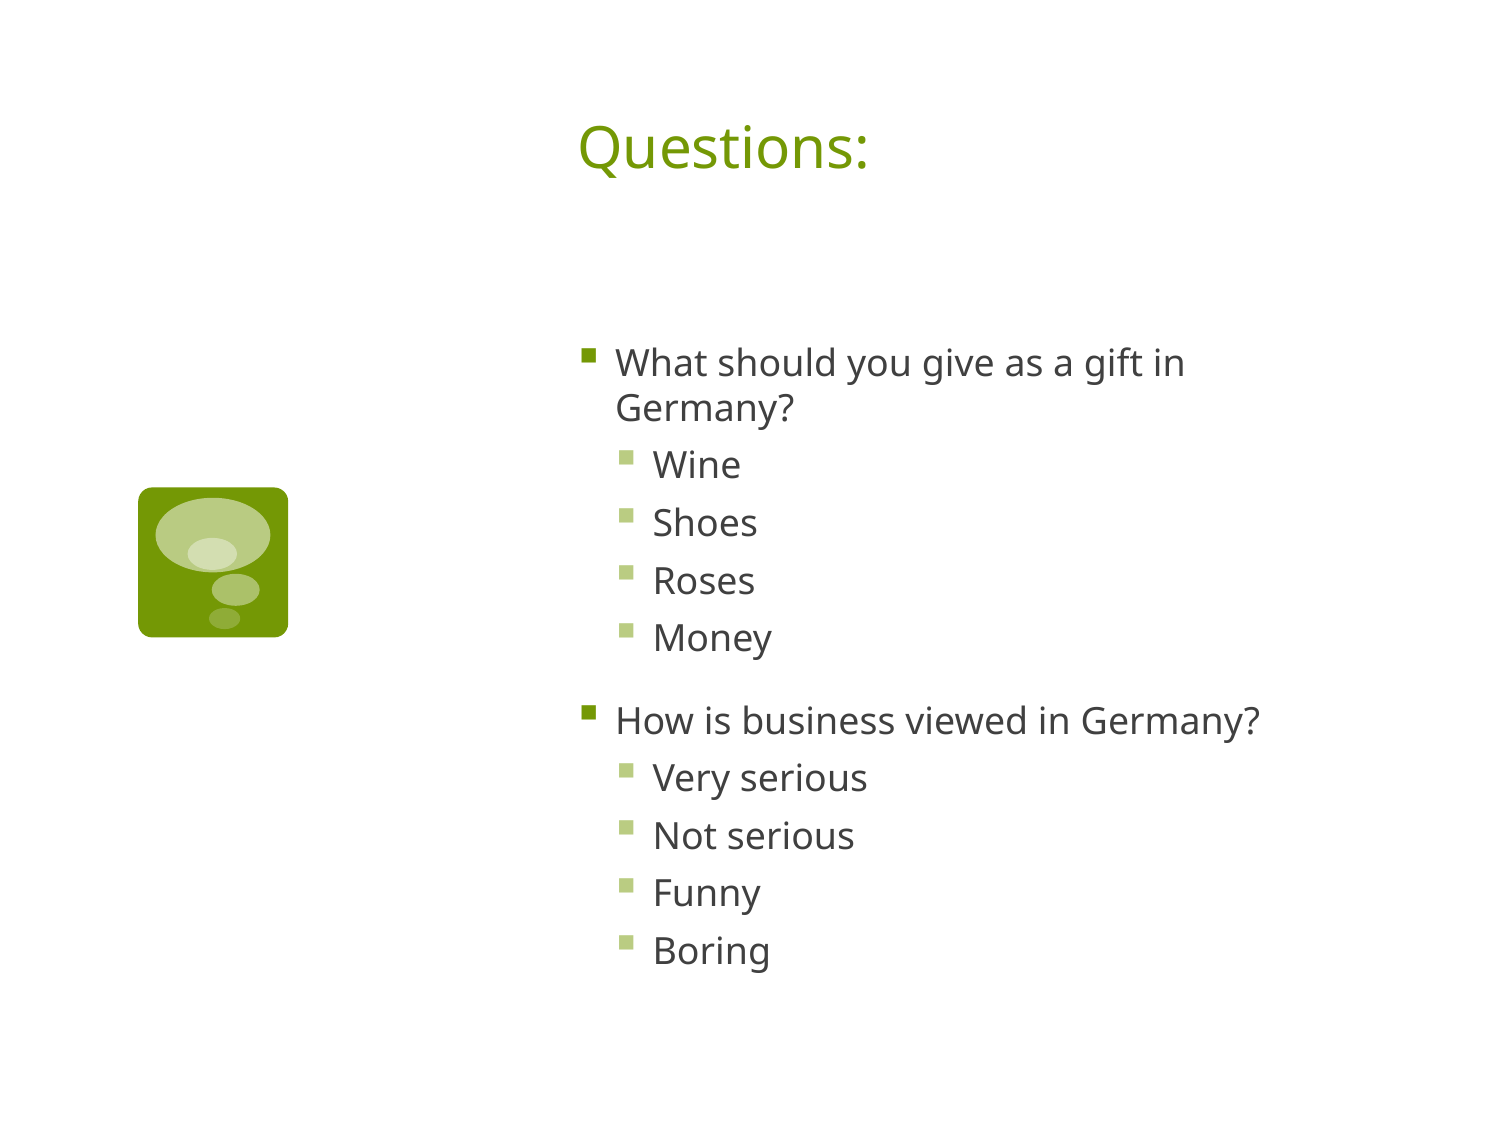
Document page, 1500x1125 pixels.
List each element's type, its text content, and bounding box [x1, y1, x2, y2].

list What should you give as a gift in Germany? Wine Shoes Roses Money How is business viewed in Germany? Very serious Not serious Funny Boring [562, 331, 1374, 1005]
title Questions: [562, 112, 1375, 258]
